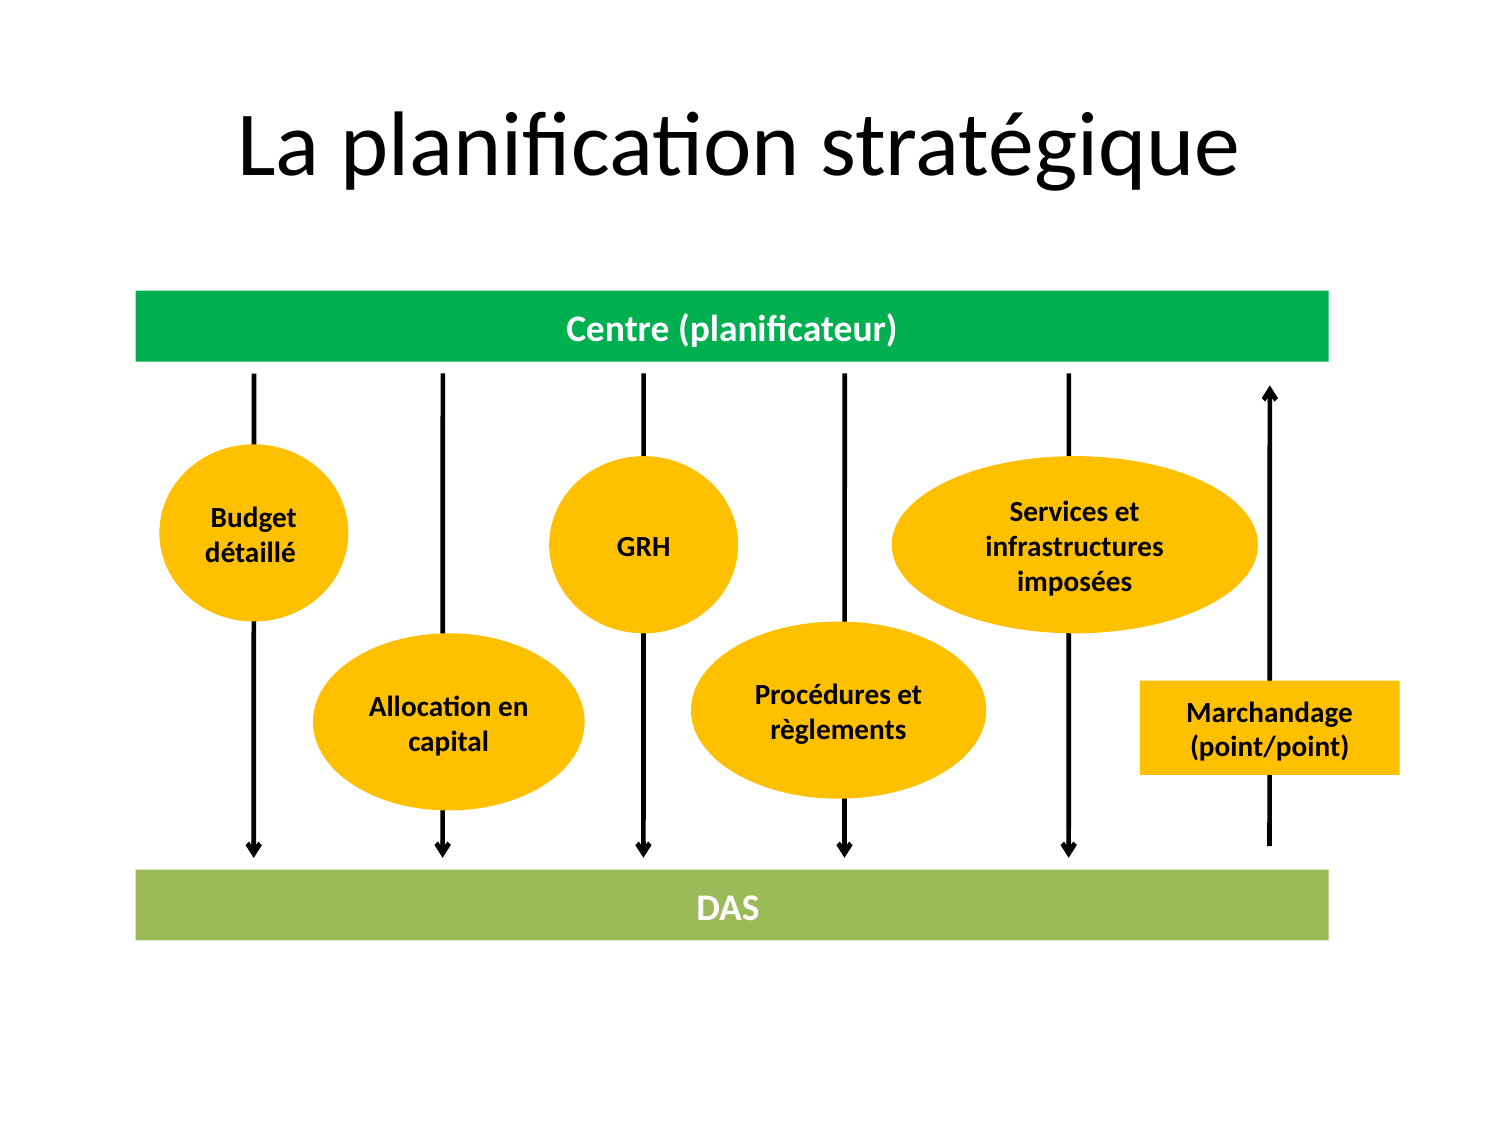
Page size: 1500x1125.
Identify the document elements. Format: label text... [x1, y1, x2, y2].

text_box GRH [603, 627, 685, 636]
text_box GRH [547, 454, 741, 612]
text_box Marchandage (point/point) [1138, 678, 1402, 777]
text_box Budget détaillé [157, 442, 351, 612]
title La planification stratégique [75, 45, 1425, 233]
text_box Procédures et règlements [688, 626, 989, 801]
text_box Centre (planificateur) [134, 289, 1331, 364]
text_box DAS [134, 867, 1331, 942]
text_box Allocation en capital [310, 631, 587, 813]
text_box Services et infrastructures imposées [889, 454, 1261, 612]
text_box Services et infrastructures imposées [992, 626, 1158, 636]
